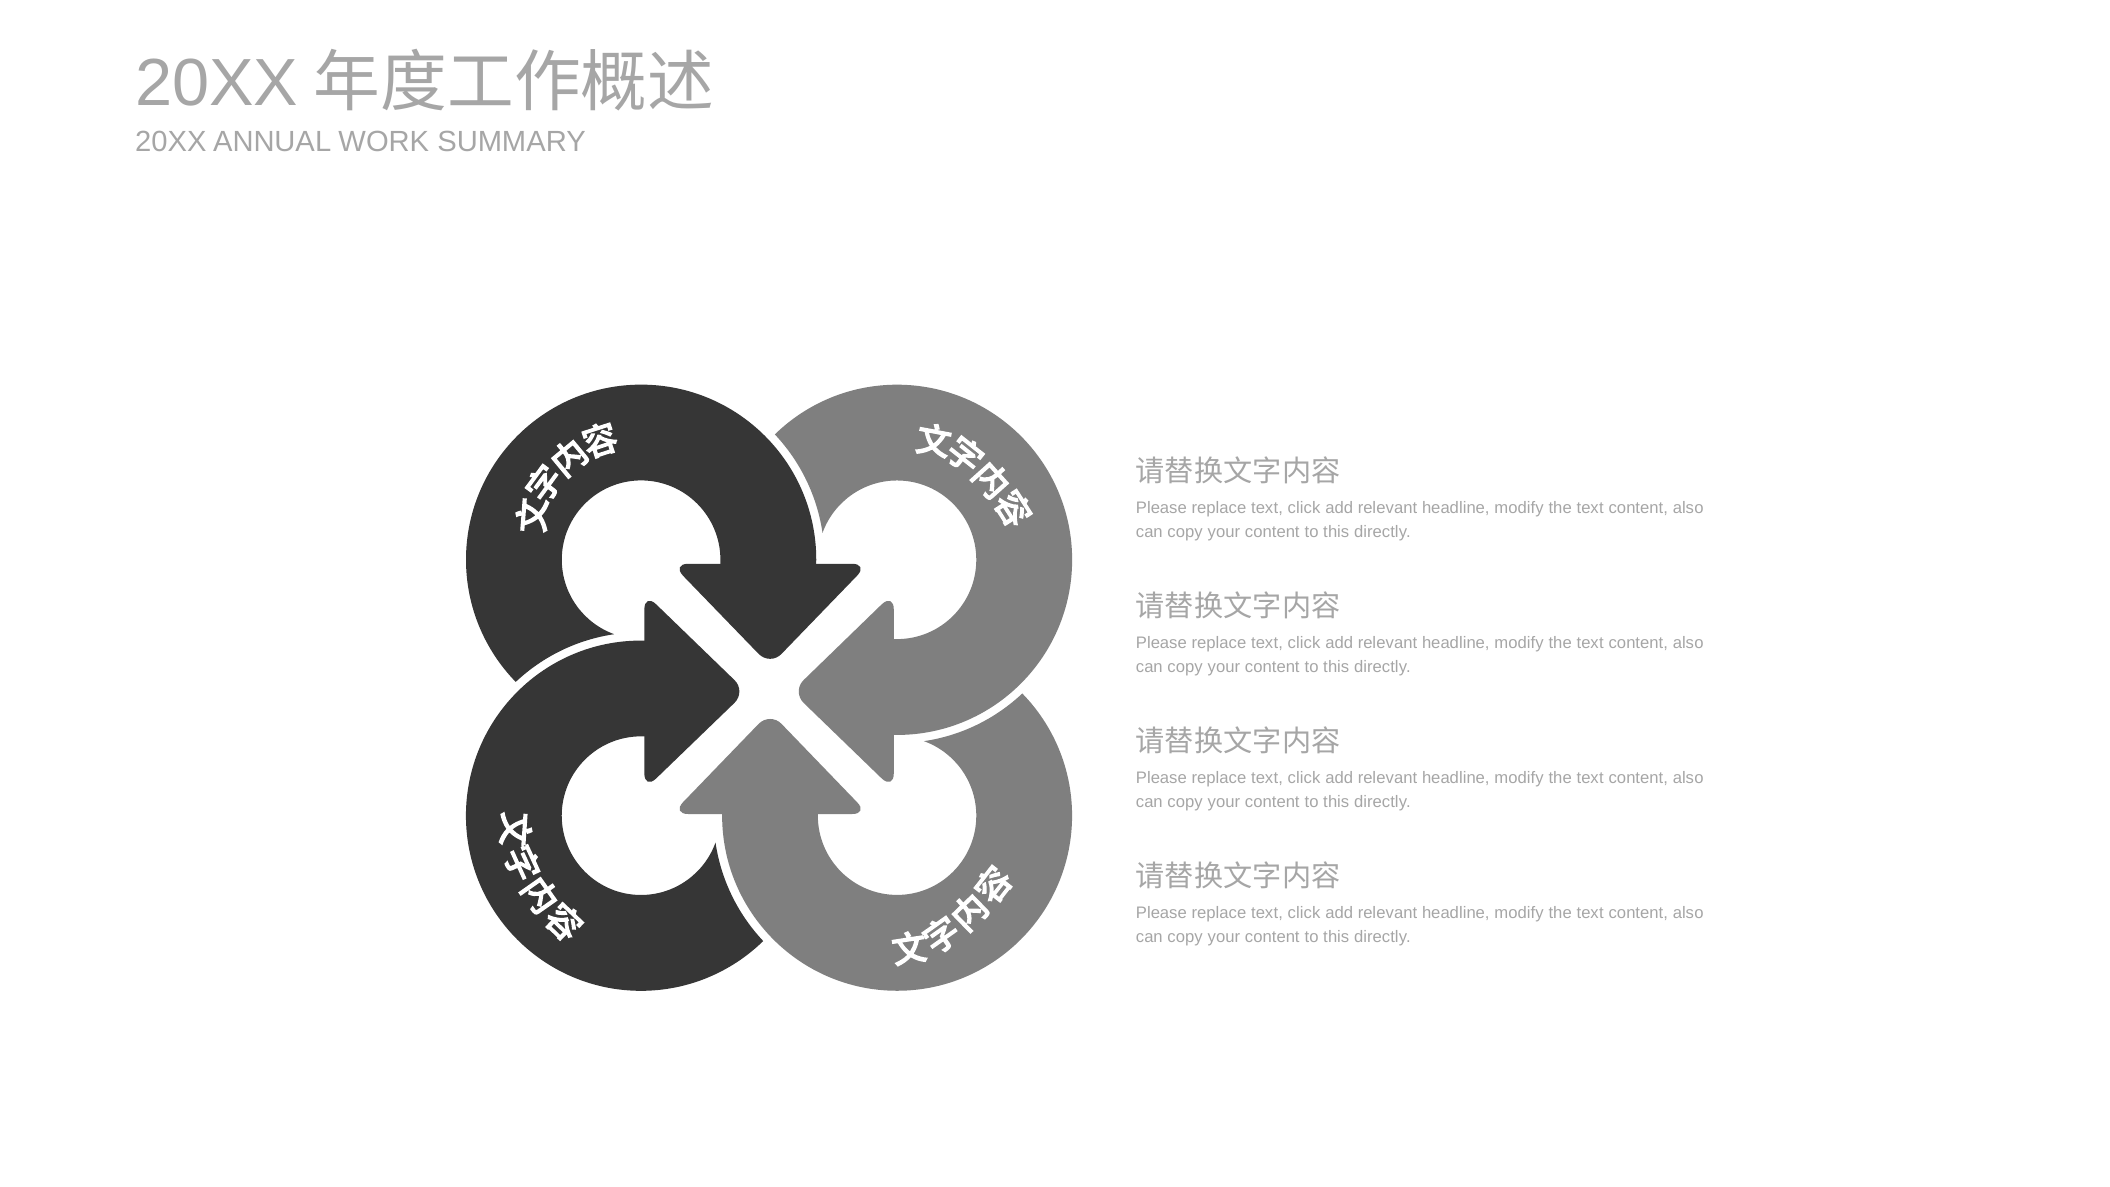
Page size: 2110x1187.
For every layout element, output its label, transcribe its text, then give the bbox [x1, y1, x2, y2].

text_box 20XX ANNUAL WORK SUMMARY [135, 122, 596, 158]
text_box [1135, 850, 1728, 945]
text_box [465, 384, 1073, 991]
text_box 20XX年度工作概述 [135, 38, 783, 119]
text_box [1135, 444, 1728, 539]
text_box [1135, 580, 1728, 674]
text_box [1135, 715, 1728, 810]
